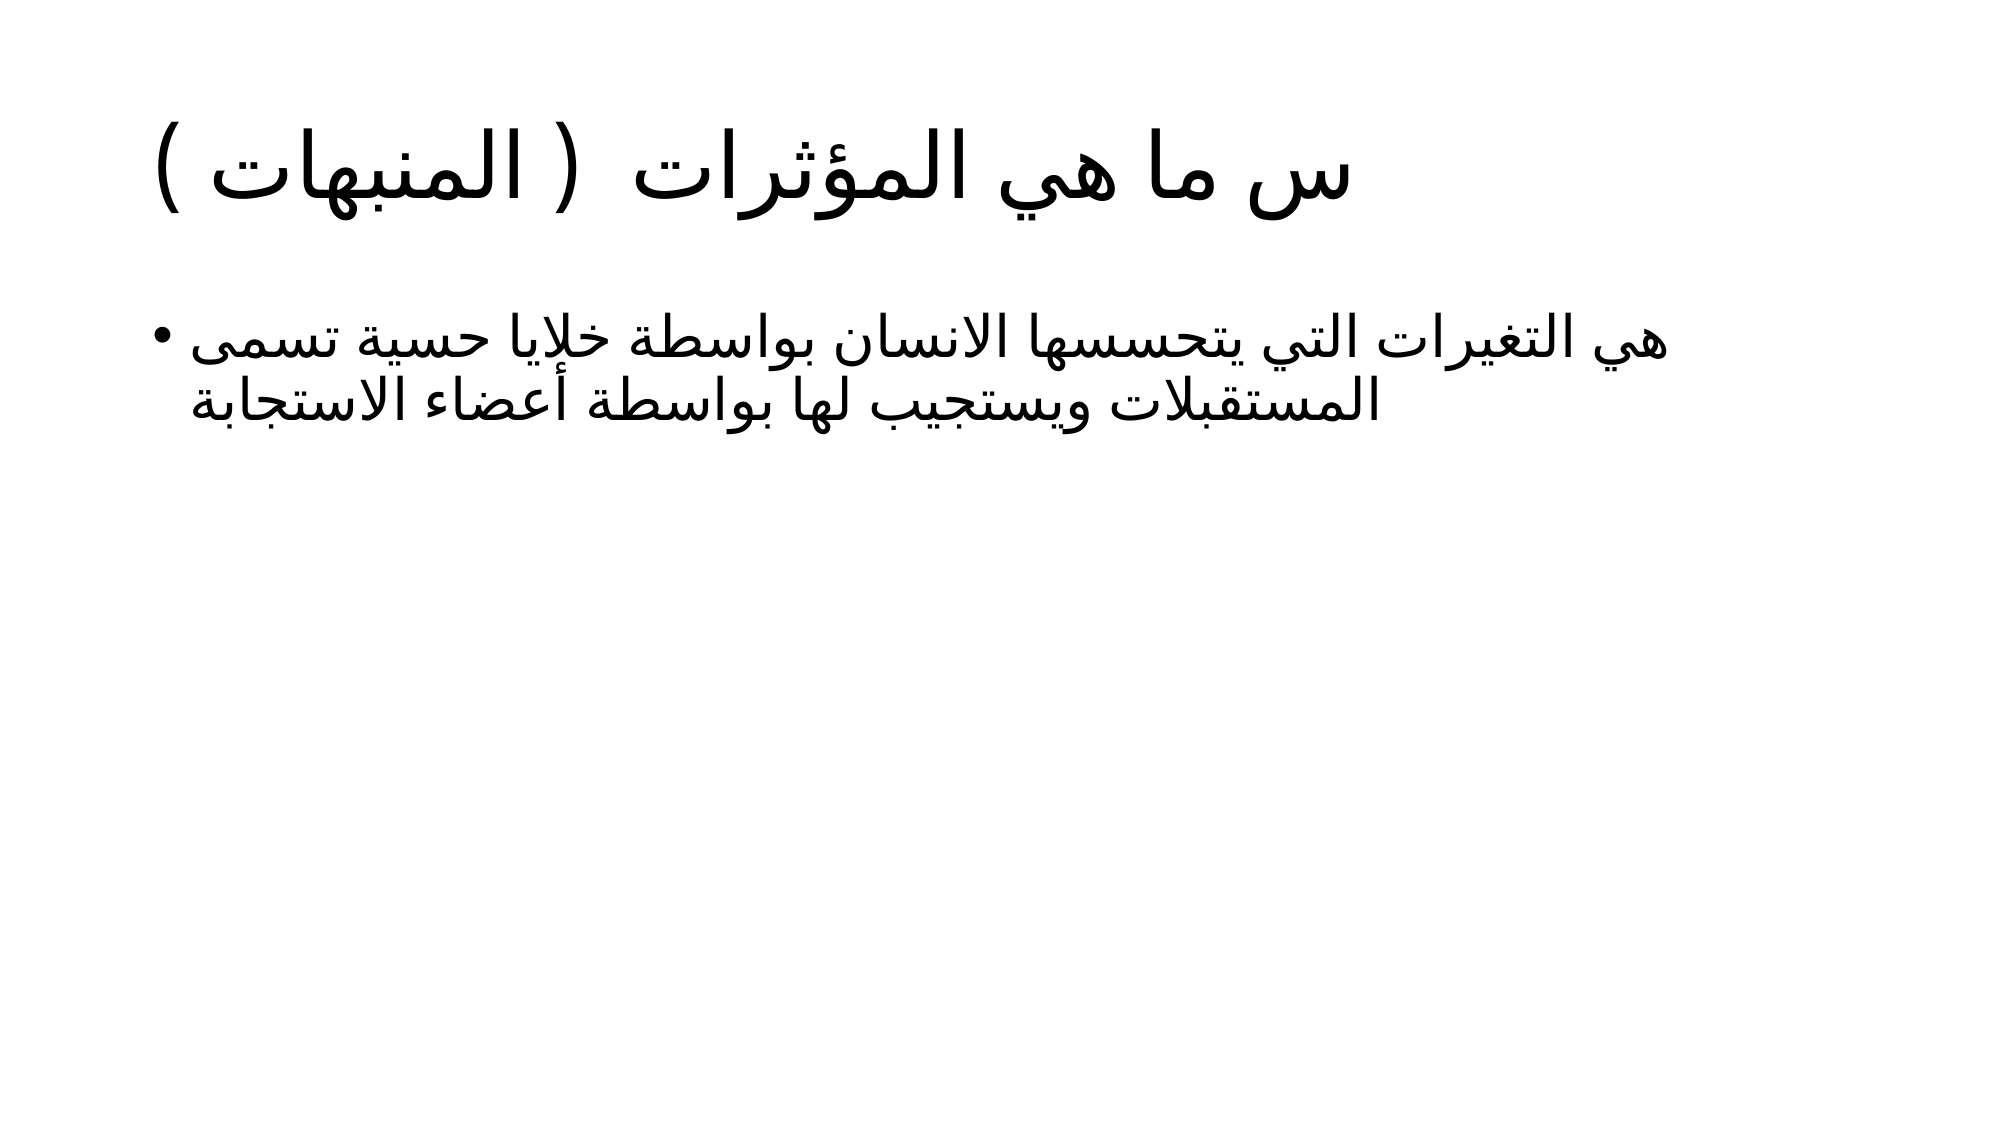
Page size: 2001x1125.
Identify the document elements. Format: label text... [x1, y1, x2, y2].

title س ما هي المؤثرات ( المنبهات ) [137, 59, 1863, 278]
list هي التغيرات التي يتحسسها الانسان بواسطة خلايا حسية تسمى المستقبلات ويستجيب لها بواسطة أعضاء الاستجابة [137, 299, 1863, 1014]
